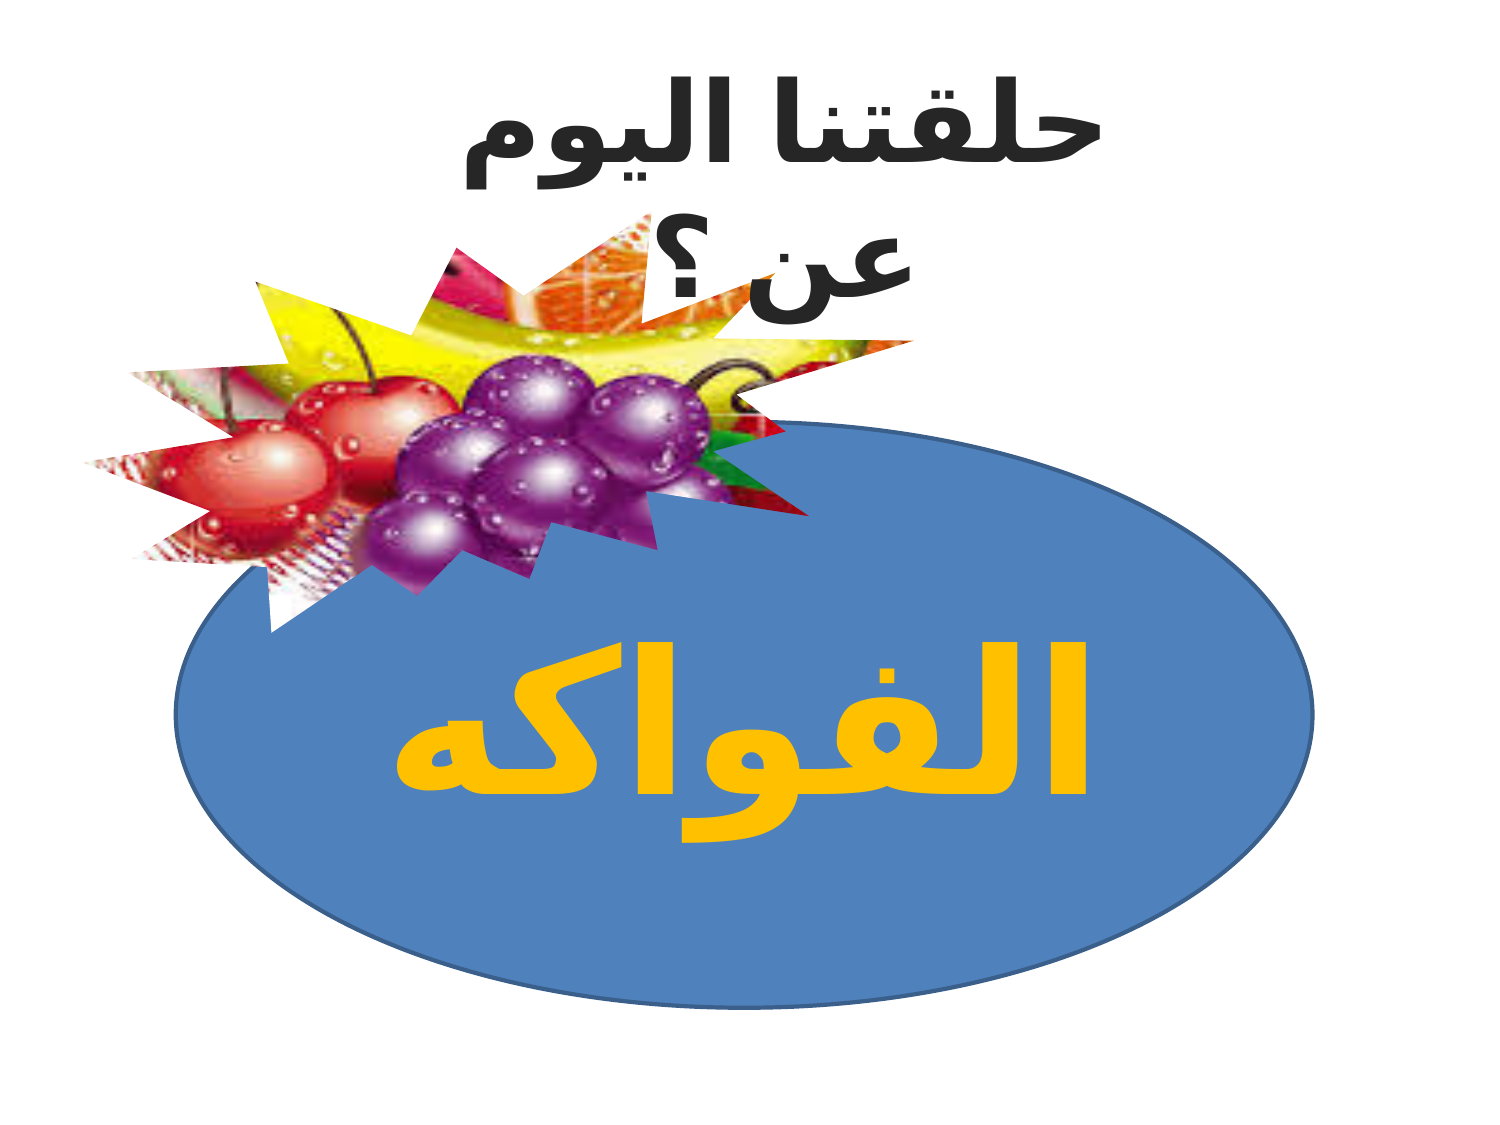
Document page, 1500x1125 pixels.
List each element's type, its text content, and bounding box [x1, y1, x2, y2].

picture [81, 210, 915, 633]
text_box حلقتنا اليوم عن ؟ [301, 42, 1270, 290]
text_box الفواكه [173, 433, 1315, 1010]
